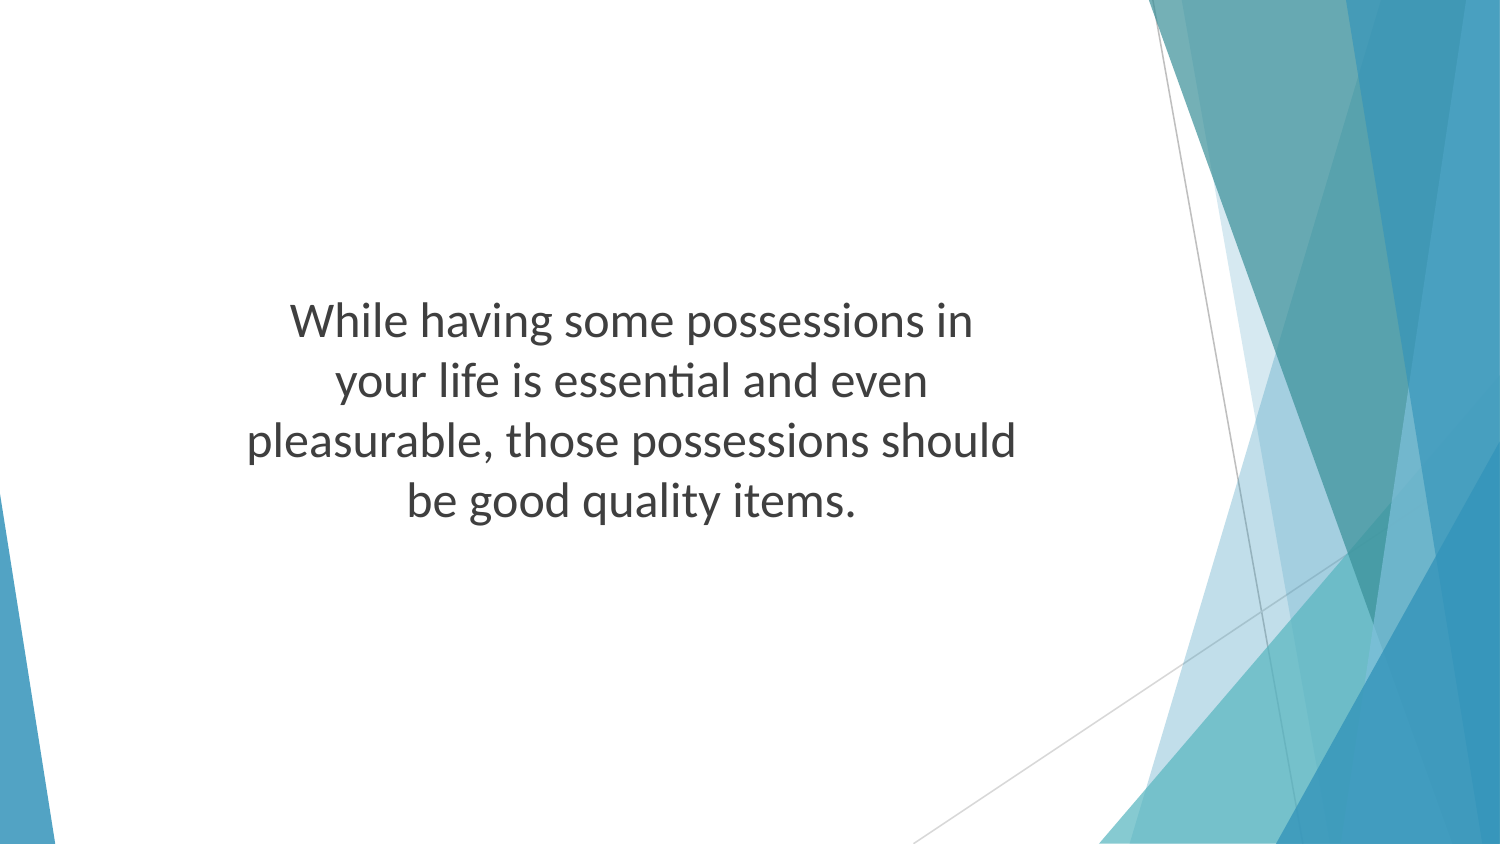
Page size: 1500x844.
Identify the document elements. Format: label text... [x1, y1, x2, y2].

list While having some possessions in your life is essential and even pleasurable, those possessions should be good quality items. [230, 280, 1034, 552]
